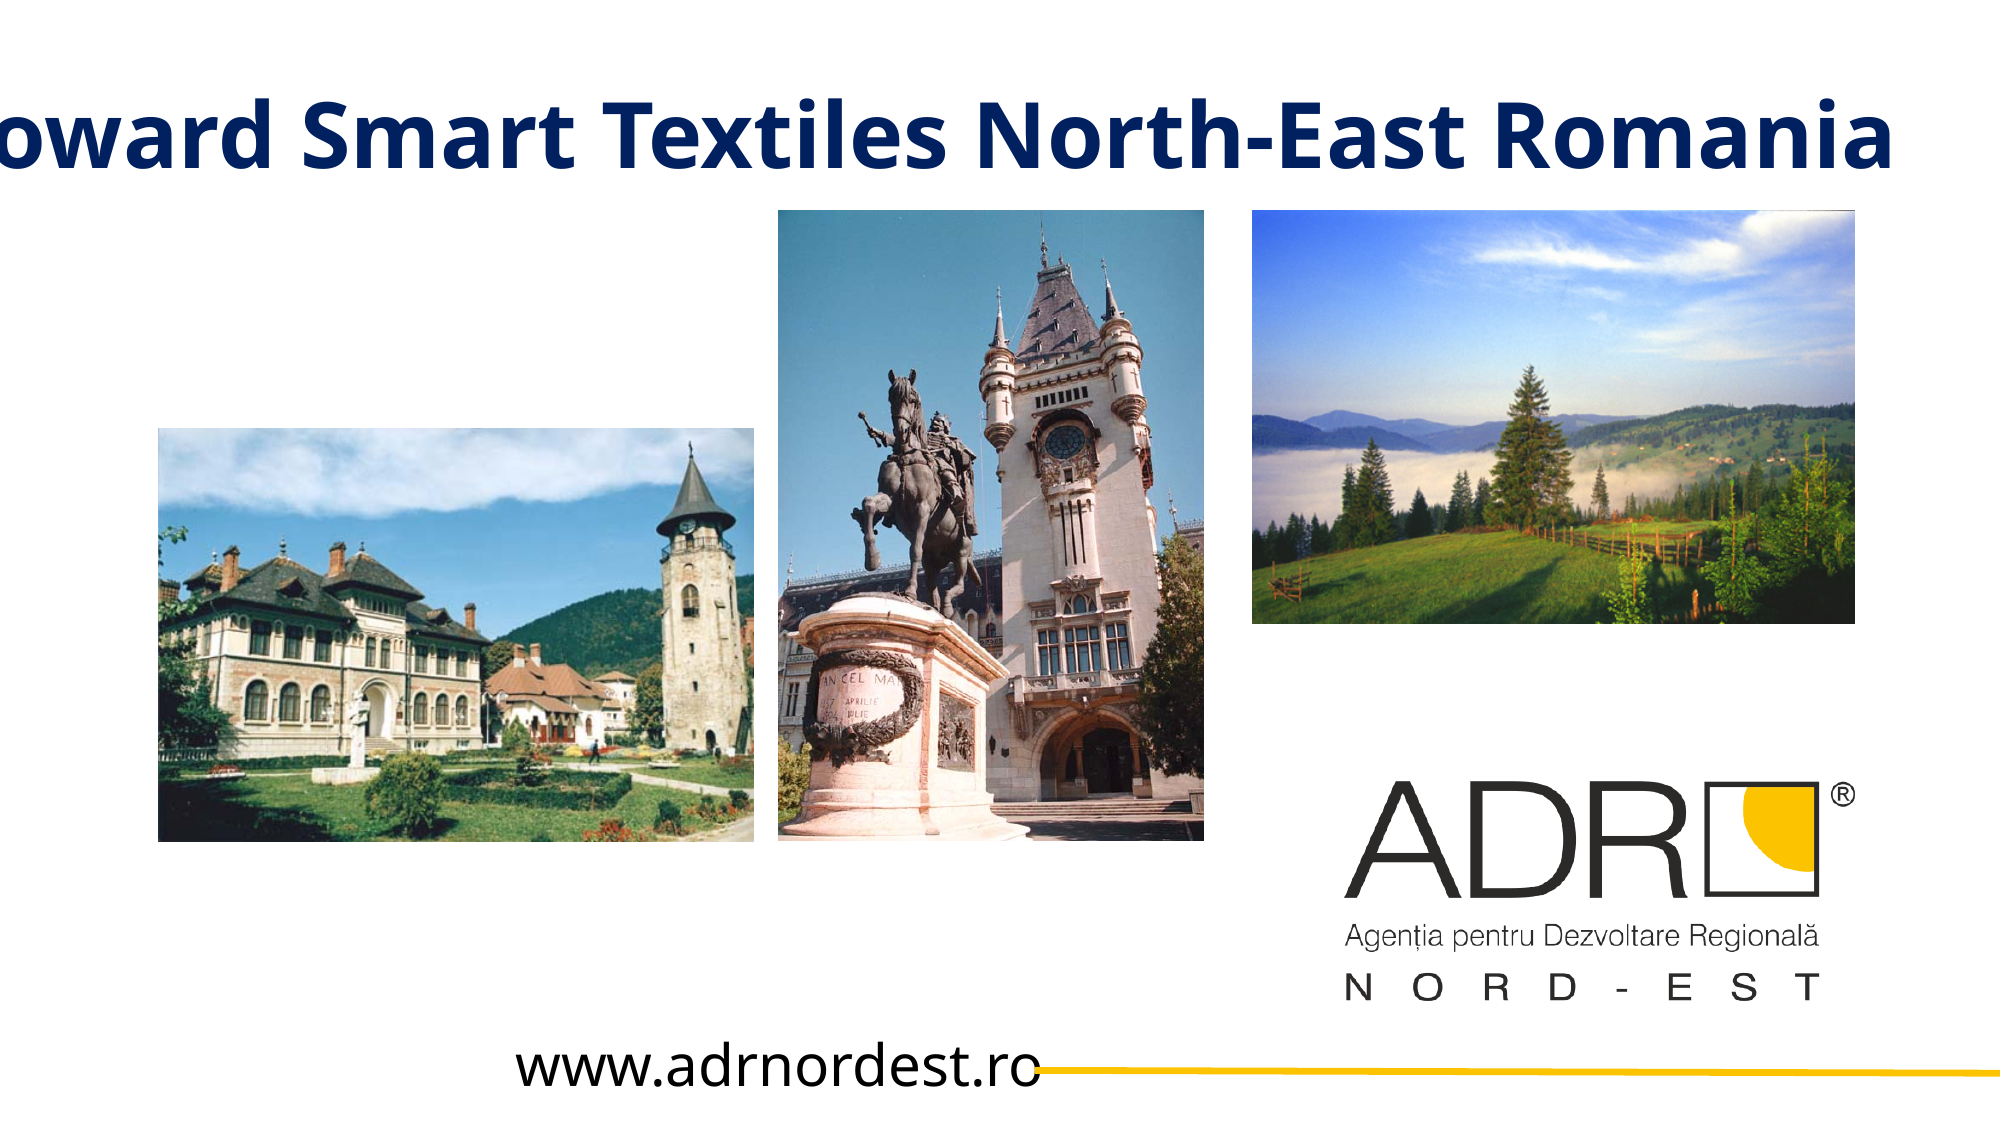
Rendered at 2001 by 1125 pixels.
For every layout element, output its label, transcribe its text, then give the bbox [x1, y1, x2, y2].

text_box Toward Smart Textiles North-East Romania [0, 69, 1914, 194]
picture [1343, 781, 1855, 1001]
text_box www.adrnordest.ro [500, 1020, 1074, 1106]
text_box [1034, 1070, 2000, 1074]
picture [1252, 210, 1855, 624]
picture [158, 427, 754, 842]
picture [778, 210, 1204, 841]
